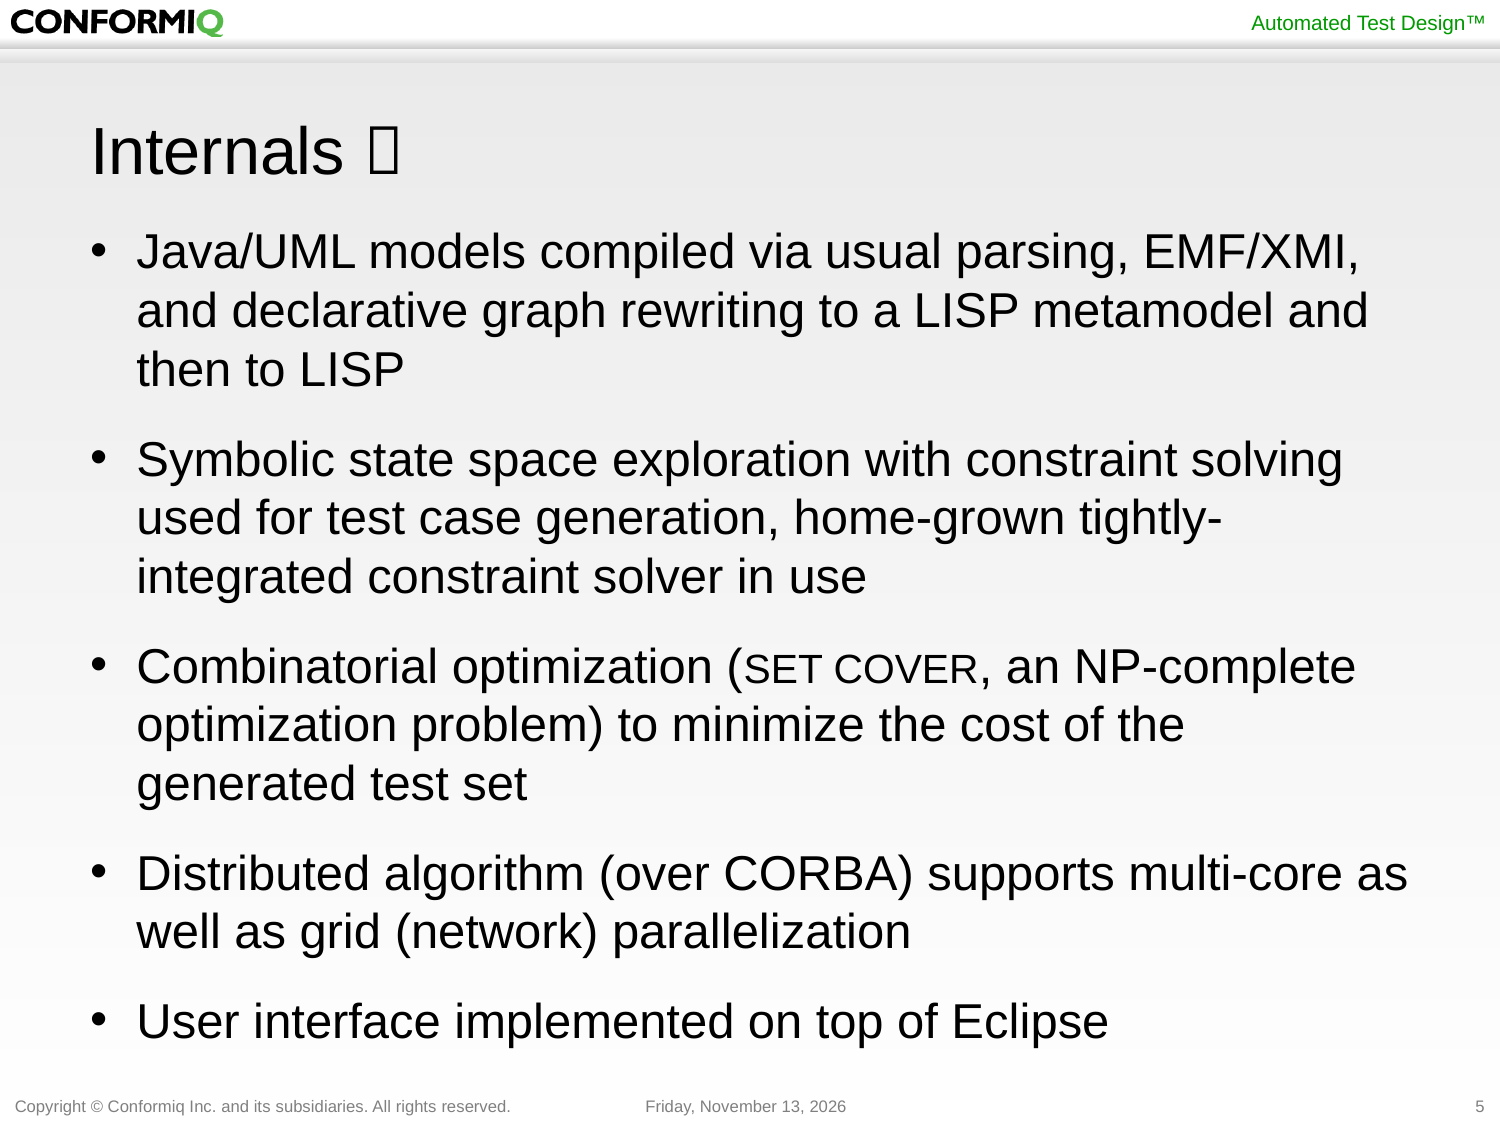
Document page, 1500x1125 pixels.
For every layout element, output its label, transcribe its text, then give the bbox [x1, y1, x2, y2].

picture [8, 4, 224, 37]
title Internals  [75, 99, 1425, 200]
list Java/UML models compiled via usual parsing, EMF/XMI, and declarative graph rewriting to a LISP metamodel and then to LISP Symbolic state space exploration with constraint solving used for test case generation, home-grown tightly-integrated constraint solver in use Combinatorial optimization (SET COVER, an NP-complete optimization problem) to minimize the cost of the generated test set Distributed algorithm (over CORBA) supports multi-core as well as grid (network) parallelization User interface implemented on top of Eclipse [75, 212, 1425, 1063]
